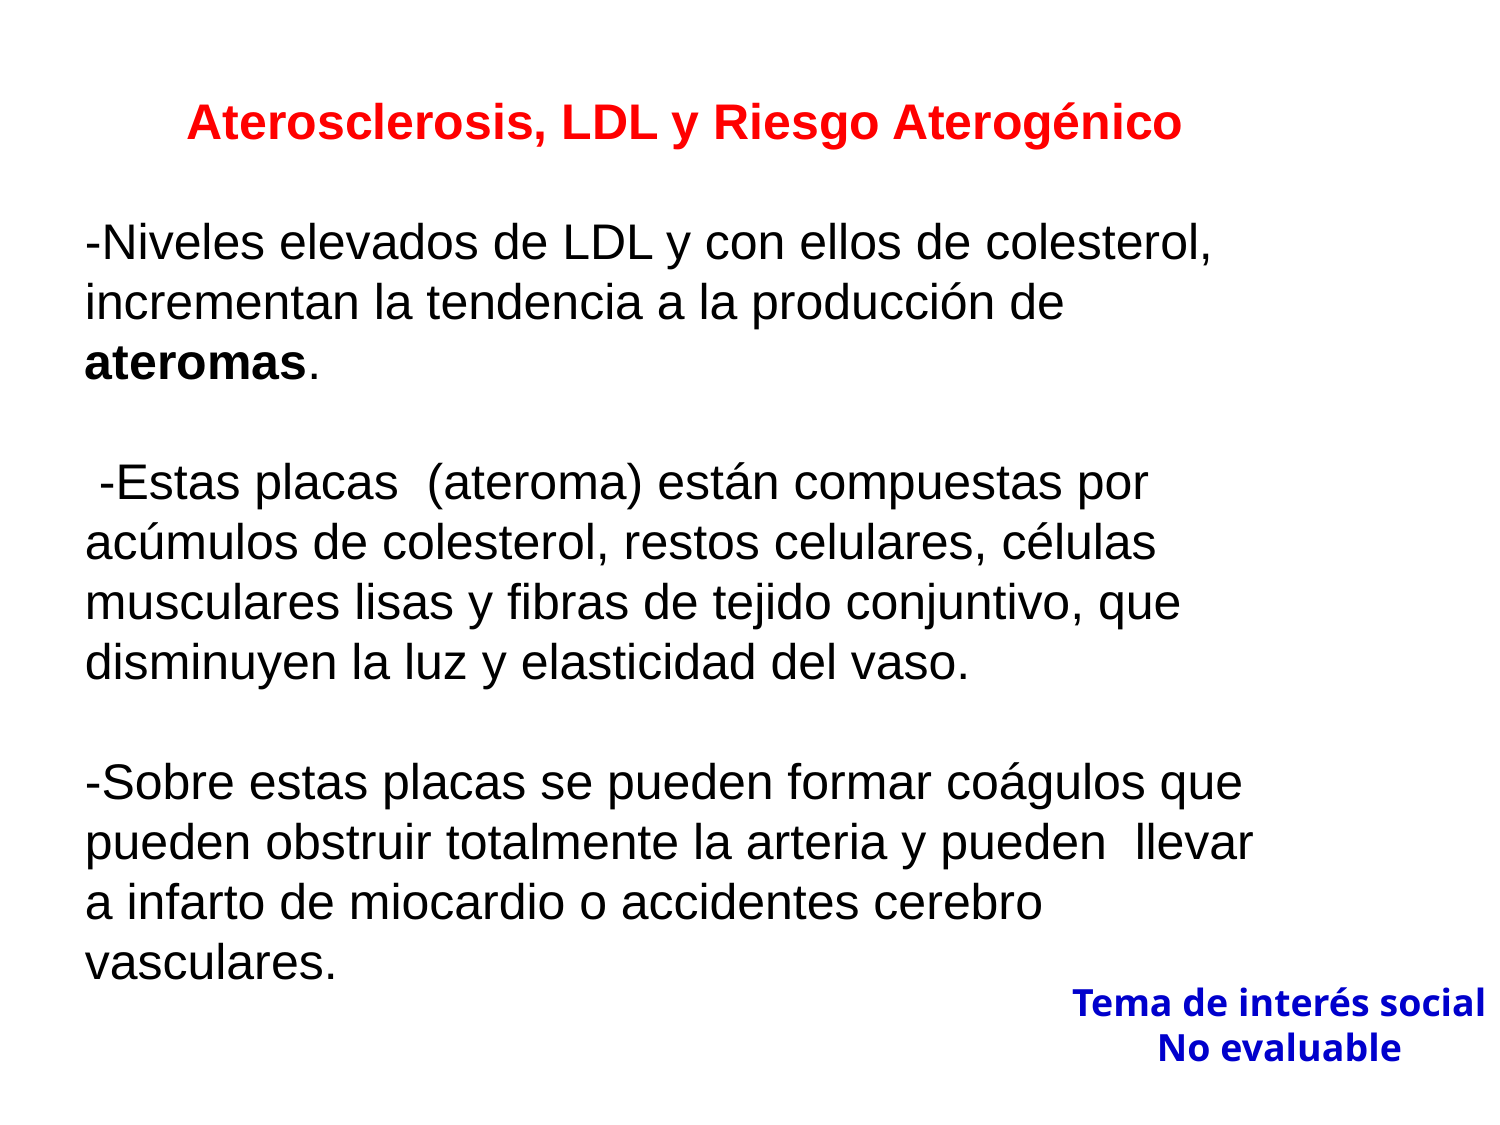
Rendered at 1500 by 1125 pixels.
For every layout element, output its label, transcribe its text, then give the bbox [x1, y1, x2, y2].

text_box Tema de interés social No evaluable [1057, 972, 1500, 1077]
text_box Aterosclerosis, LDL y Riesgo Aterogénico -Niveles elevados de LDL y con ellos de colesterol, incrementan la tendencia a la producción de ateromas. -Estas placas (ateroma) están compuestas por acúmulos de colesterol, restos celulares, células musculares lisas y fibras de tejido conjuntivo, que disminuyen la luz y elasticidad del vaso. -Sobre estas placas se pueden formar coágulos que pueden obstruir totalmente la arteria y pueden llevar a infarto de miocardio o accidentes cerebro vasculares. [70, 81, 1301, 997]
